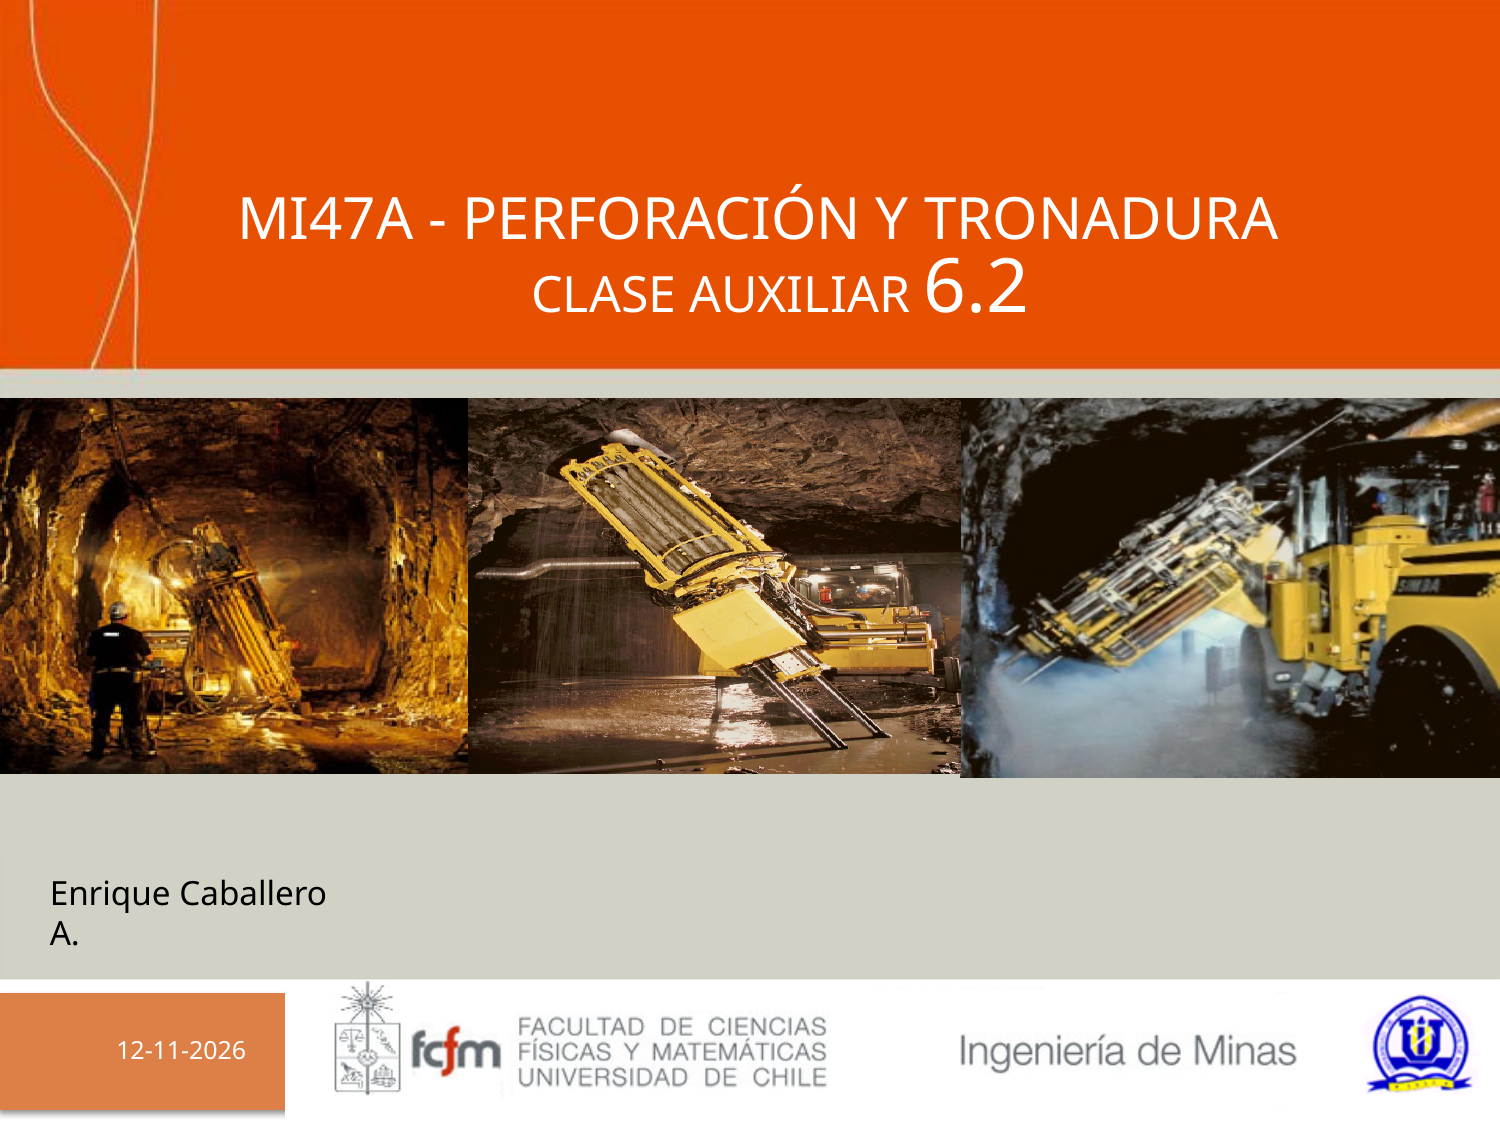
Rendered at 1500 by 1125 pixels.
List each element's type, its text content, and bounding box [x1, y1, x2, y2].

picture [0, 0, 1500, 979]
picture [285, 980, 1500, 1125]
text_box MI47A - PERFORACIÓN Y TRONADURA [46, 128, 1469, 255]
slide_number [12, 995, 278, 1108]
text_box CLASE AUXILIAR 6.2 [35, 222, 1376, 336]
title [23, 784, 1450, 963]
text_box Enrique Caballero A. [35, 855, 380, 968]
